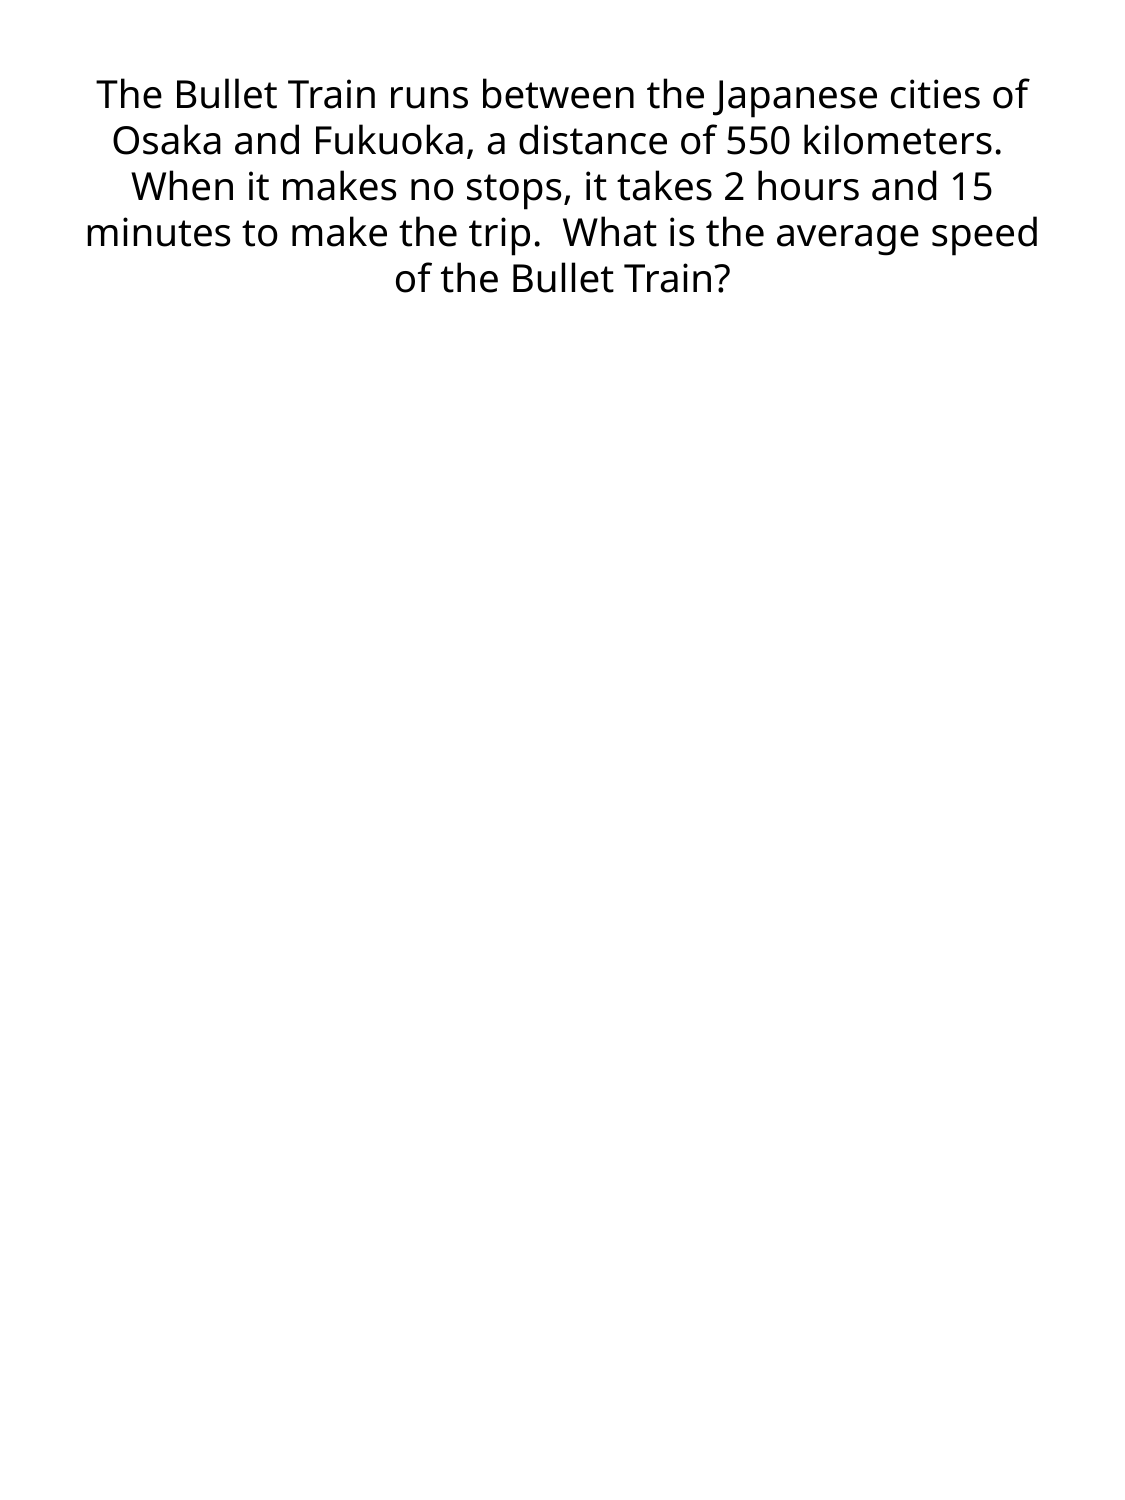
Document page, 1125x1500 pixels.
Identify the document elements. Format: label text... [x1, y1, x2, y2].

title The Bullet Train runs between the Japanese cities of Osaka and Fukuoka, a distance of 550 kilometers. When it makes no stops, it takes 2 hours and 15 minutes to make the trip. What is the average speed of the Bullet Train? [56, 60, 1069, 310]
